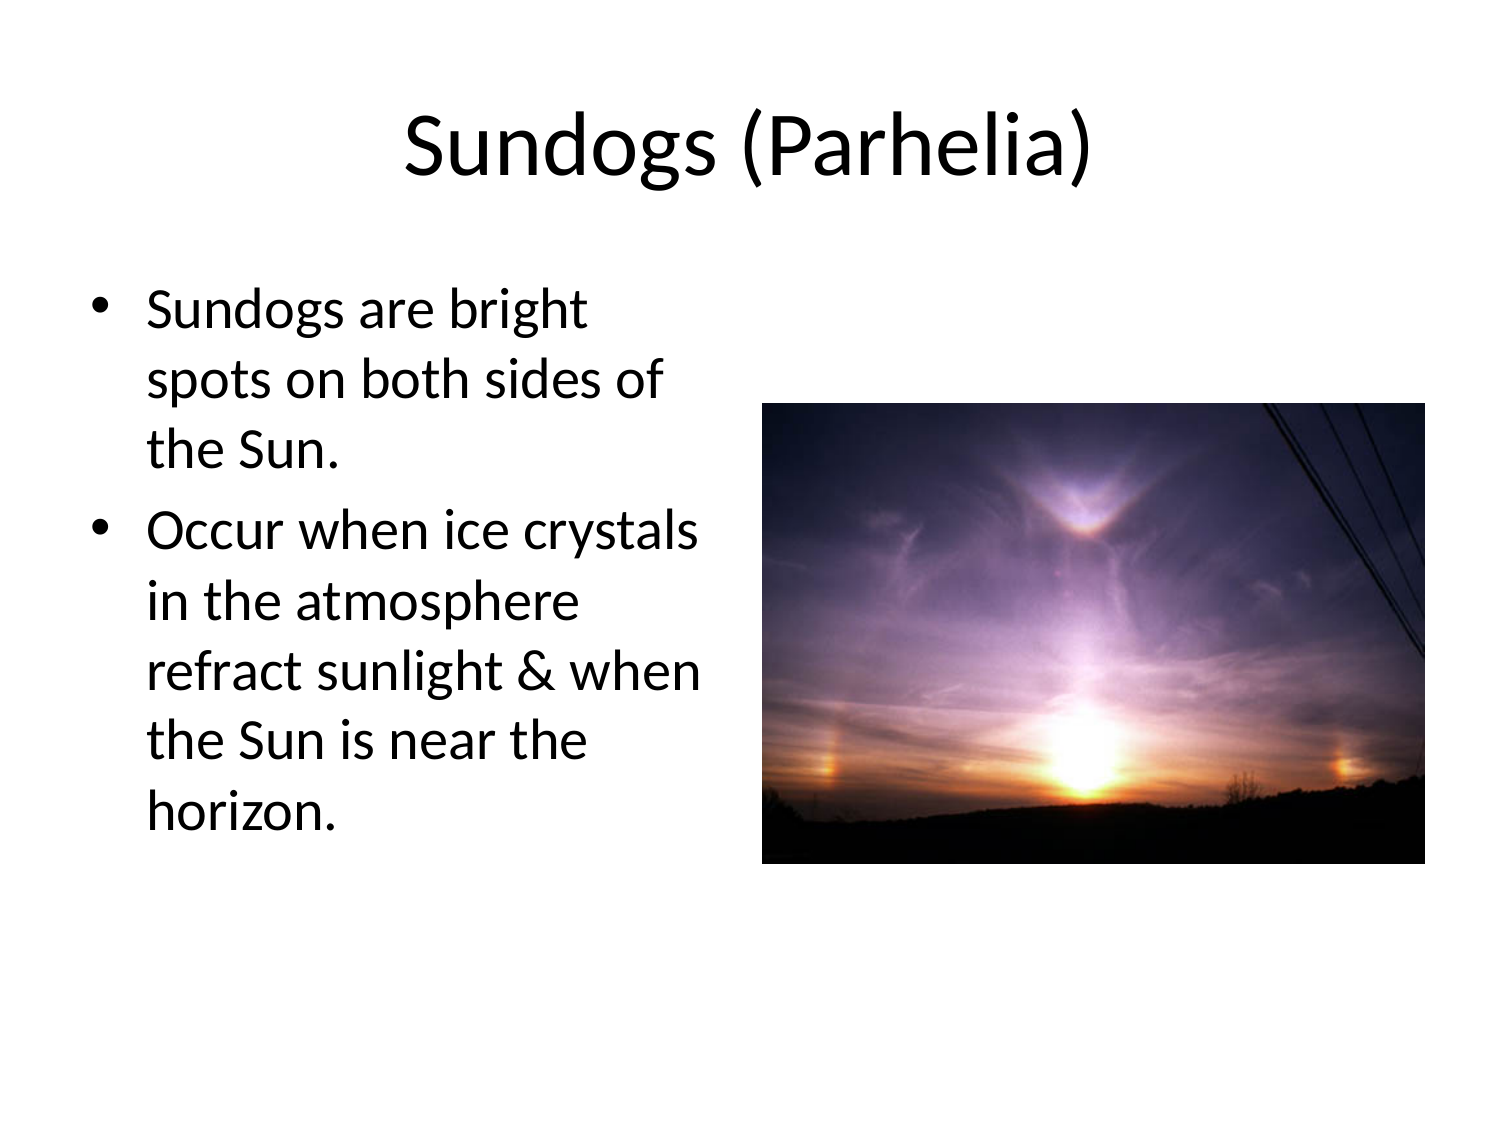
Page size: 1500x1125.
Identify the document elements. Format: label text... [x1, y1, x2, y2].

title Sundogs (Parhelia) [75, 45, 1425, 233]
list Sundogs are bright spots on both sides of the Sun. Occur when ice crystals in the atmosphere refract sunlight & when the Sun is near the horizon. [75, 262, 738, 1005]
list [762, 262, 1426, 1006]
